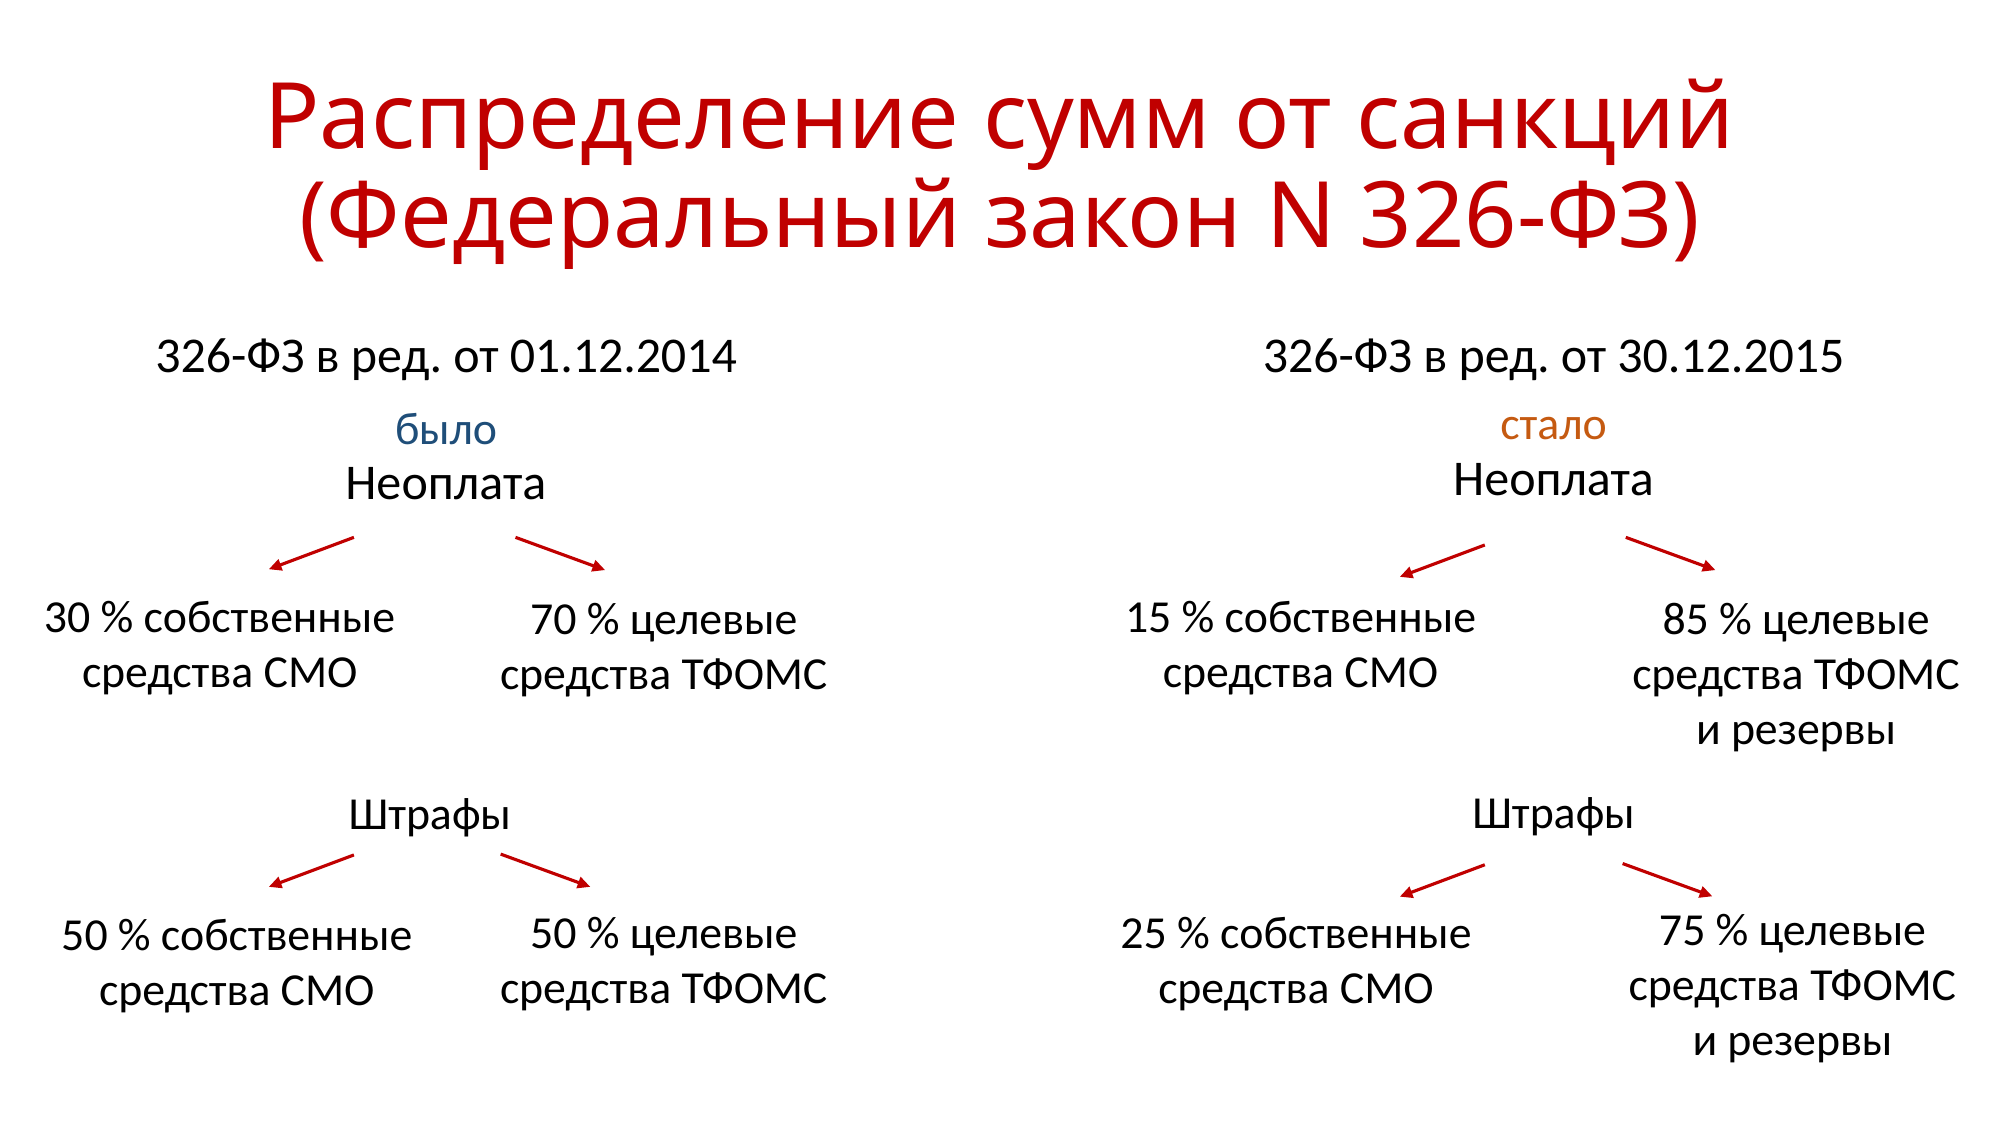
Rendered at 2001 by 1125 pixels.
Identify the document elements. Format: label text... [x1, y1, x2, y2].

text_box Штрафы [1457, 775, 1650, 846]
text_box 75 % целевые средства ТФОМС и резервы [1400, 891, 2000, 1125]
text_box 30 % собственные средства СМО [29, 578, 411, 704]
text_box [269, 537, 354, 570]
text_box 50 % собственные средства СМО [46, 897, 428, 1022]
text_box 50 % целевые средства ТФОМС [163, 894, 796, 1020]
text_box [1399, 864, 1485, 897]
text_box 85 % целевые средства ТФОМС и резервы [1403, 581, 2000, 761]
text_box стало [1485, 385, 1622, 437]
text_box 25 % собственные средства СМО [796, 894, 1400, 1020]
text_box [500, 854, 590, 887]
text_box Неоплата [330, 442, 562, 517]
text_box 70 % целевые средства ТФОМС [163, 581, 1164, 706]
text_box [1625, 537, 1716, 571]
text_box Неоплата [1438, 437, 1670, 513]
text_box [1622, 863, 1713, 897]
text_box Штрафы [333, 775, 527, 846]
text_box 326-ФЗ в ред. от 01.12.2014 [140, 315, 752, 391]
text_box 15 % собственные средства СМО [800, 578, 1801, 704]
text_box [269, 854, 354, 887]
text_box 326-ФЗ в ред. от 30.12.2015 [1248, 315, 1860, 391]
title Распределение сумм от санкций (Федеральный закон N 326-ФЗ) [137, 59, 1863, 278]
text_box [1399, 544, 1485, 577]
text_box было [380, 391, 513, 442]
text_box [515, 537, 605, 571]
